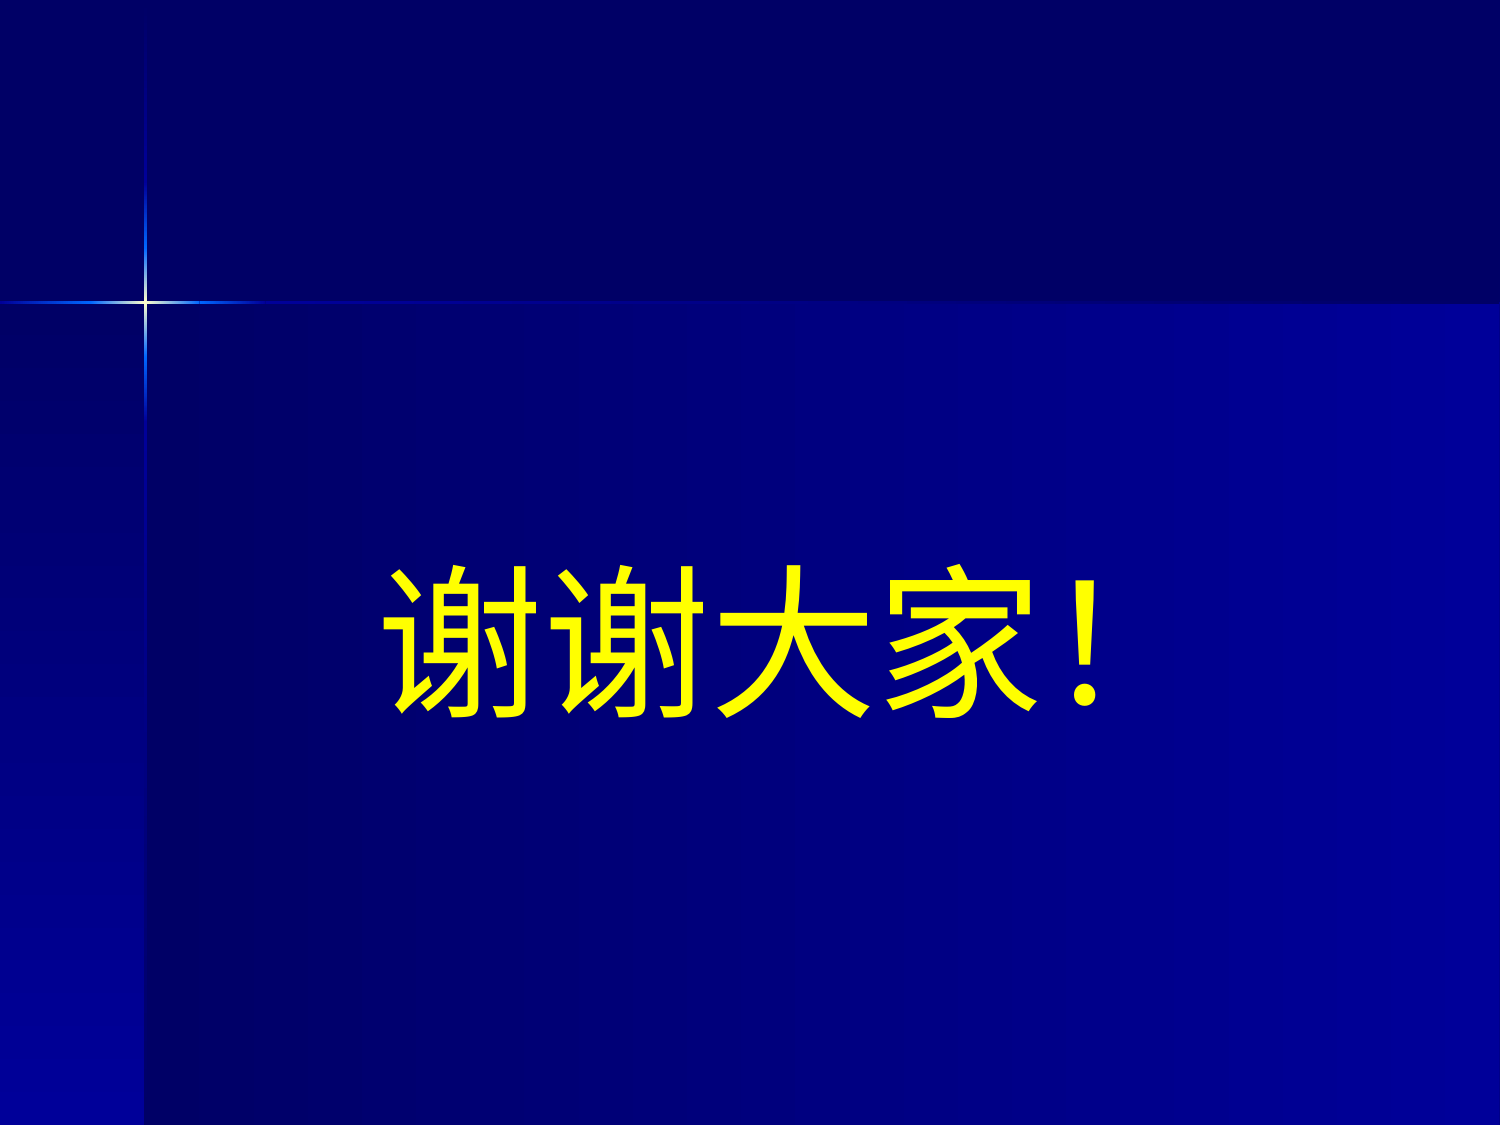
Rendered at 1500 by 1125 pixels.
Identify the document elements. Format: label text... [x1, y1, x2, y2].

list 谢谢大家！ [174, 324, 1413, 1001]
